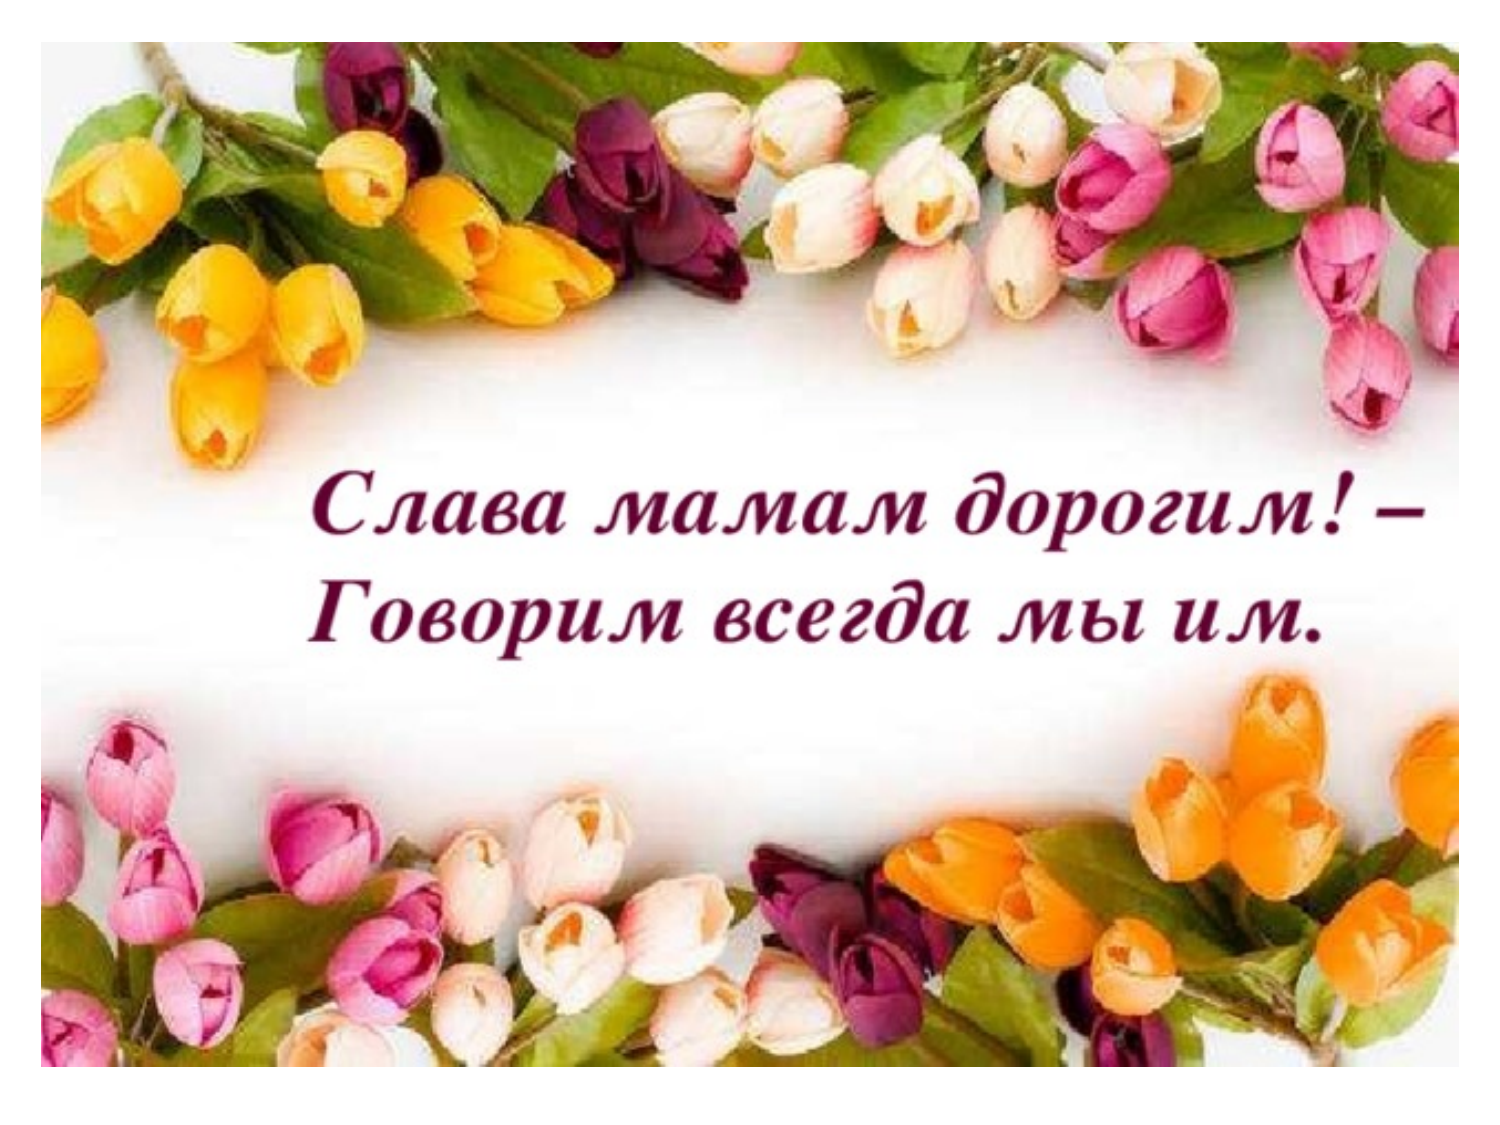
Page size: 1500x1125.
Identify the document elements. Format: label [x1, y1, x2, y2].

picture [41, 42, 1459, 1067]
